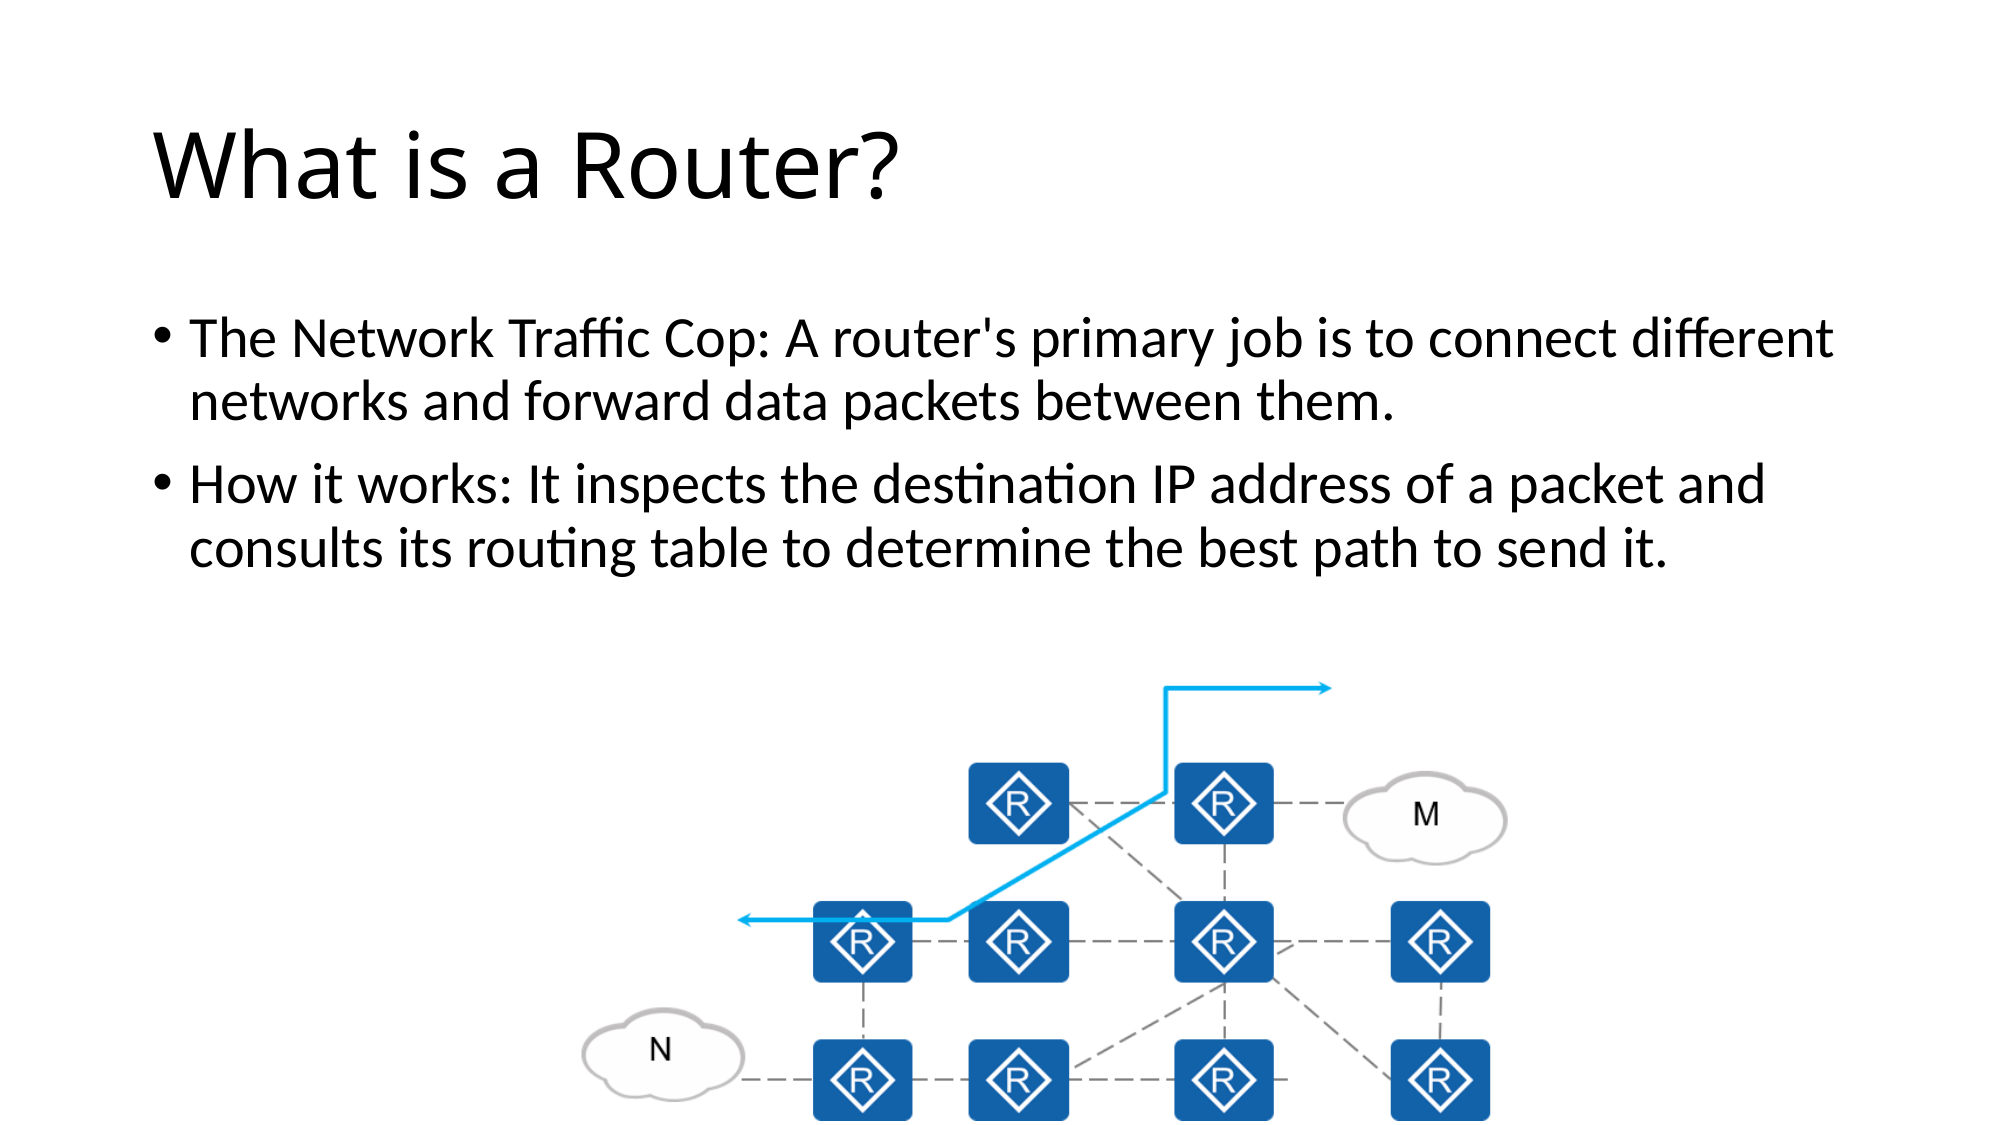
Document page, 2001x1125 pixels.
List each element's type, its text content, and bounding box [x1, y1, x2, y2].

title What is a Router? [137, 59, 1863, 278]
list The Network Traffic Cop: A router's primary job is to connect different networks and forward data packets between them. How it works: It inspects the destination IP address of a packet and consults its routing table to determine the best path to send it. [137, 299, 1863, 1014]
picture [550, 628, 1592, 1121]
